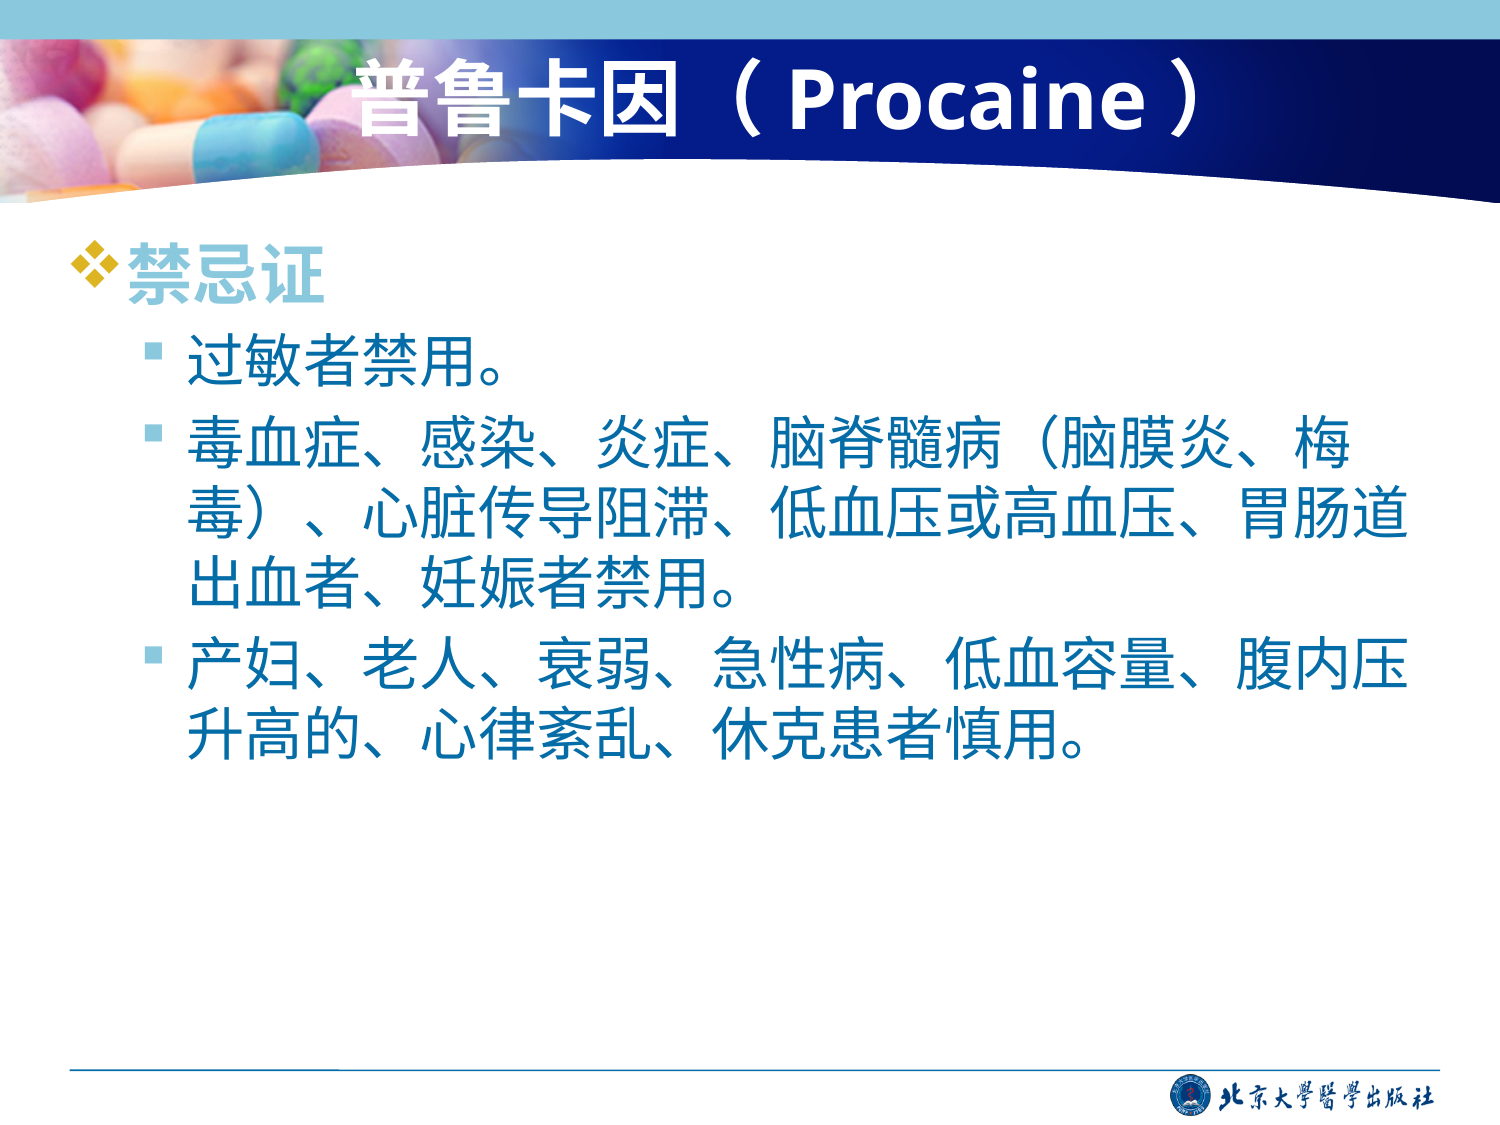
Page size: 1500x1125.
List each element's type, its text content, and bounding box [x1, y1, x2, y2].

list 禁忌证 过敏者禁用。 毒血症、感染、炎症、脑脊髓病（脑膜炎、梅毒）、心脏传导阻滞、低血压或高血压、胃肠道出血者、妊娠者禁用。 产妇、老人、衰弱、急性病、低血容量、腹内压升高的、心律紊乱、休克患者慎用。 [49, 224, 1463, 1026]
title 普鲁卡因（Procaine） [137, 49, 1463, 143]
picture [1170, 1074, 1436, 1118]
picture [0, 40, 1500, 203]
